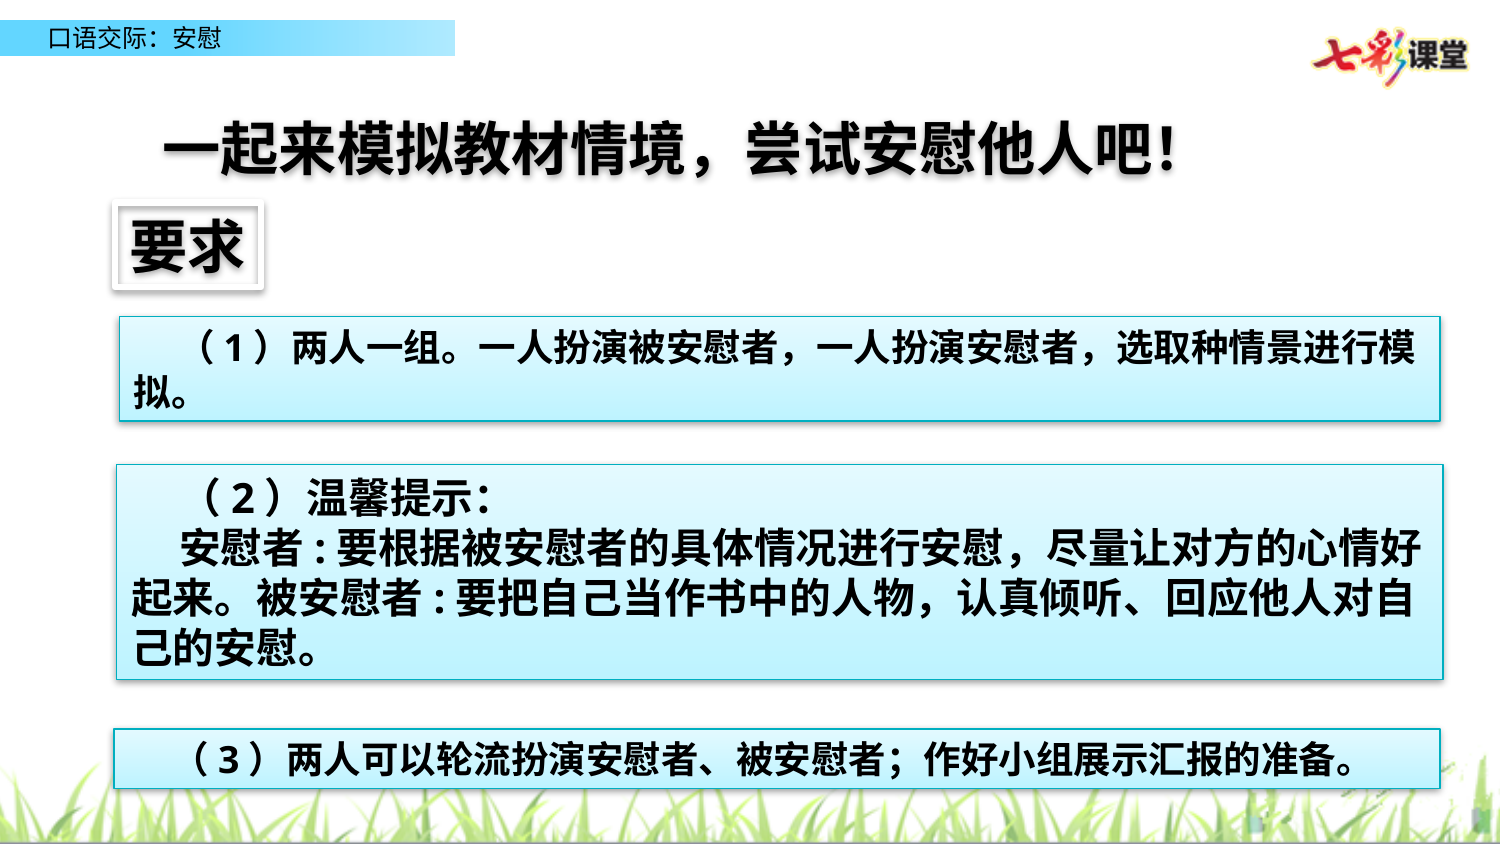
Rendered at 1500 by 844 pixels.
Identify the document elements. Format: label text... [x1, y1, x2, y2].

picture [0, 744, 1500, 844]
text_box 一起来模拟教材情境，尝试安慰他人吧！ [144, 81, 1314, 193]
text_box （1）两人一组。一人扮演被安慰者，一人扮演安慰者，选取种情景进行模拟。 [119, 316, 1441, 422]
text_box （3）两人可以轮流扮演安慰者、被安慰者；作好小组展示汇报的准备。 [113, 728, 1441, 789]
text_box 要求 [112, 199, 264, 290]
picture [1308, 14, 1477, 95]
text_box （2）温馨提示： 安慰者:要根据被安慰者的具体情况进行安慰，尽量让对方的心情好起来。被安慰者:要把自己当作书中的人物，认真倾听、回应他人对自己的安慰。 [116, 464, 1444, 680]
